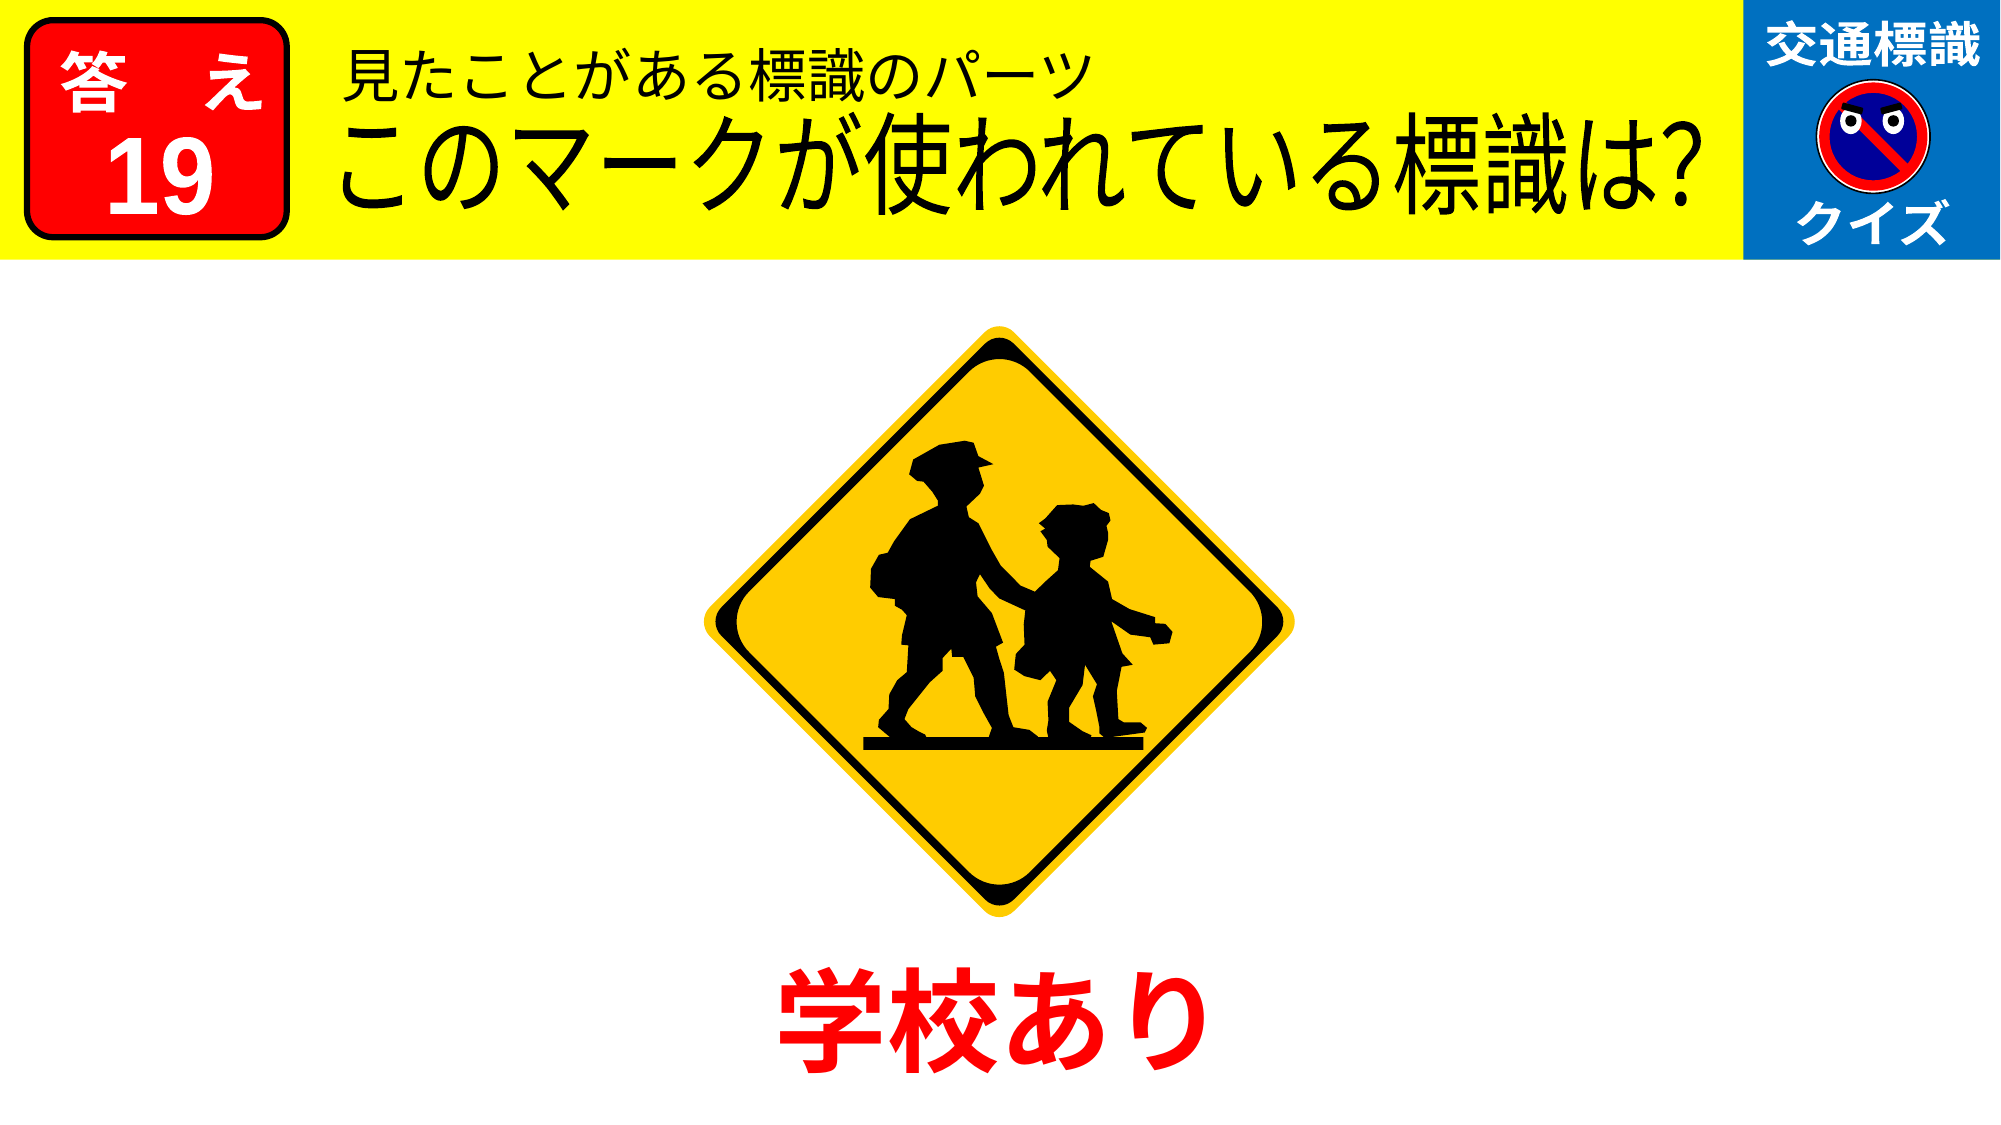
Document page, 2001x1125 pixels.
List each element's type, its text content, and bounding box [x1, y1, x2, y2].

text_box 学校あり [759, 943, 1240, 1093]
text_box 見たことがある標識のパーツ [326, 32, 1113, 117]
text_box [703, 325, 1295, 918]
